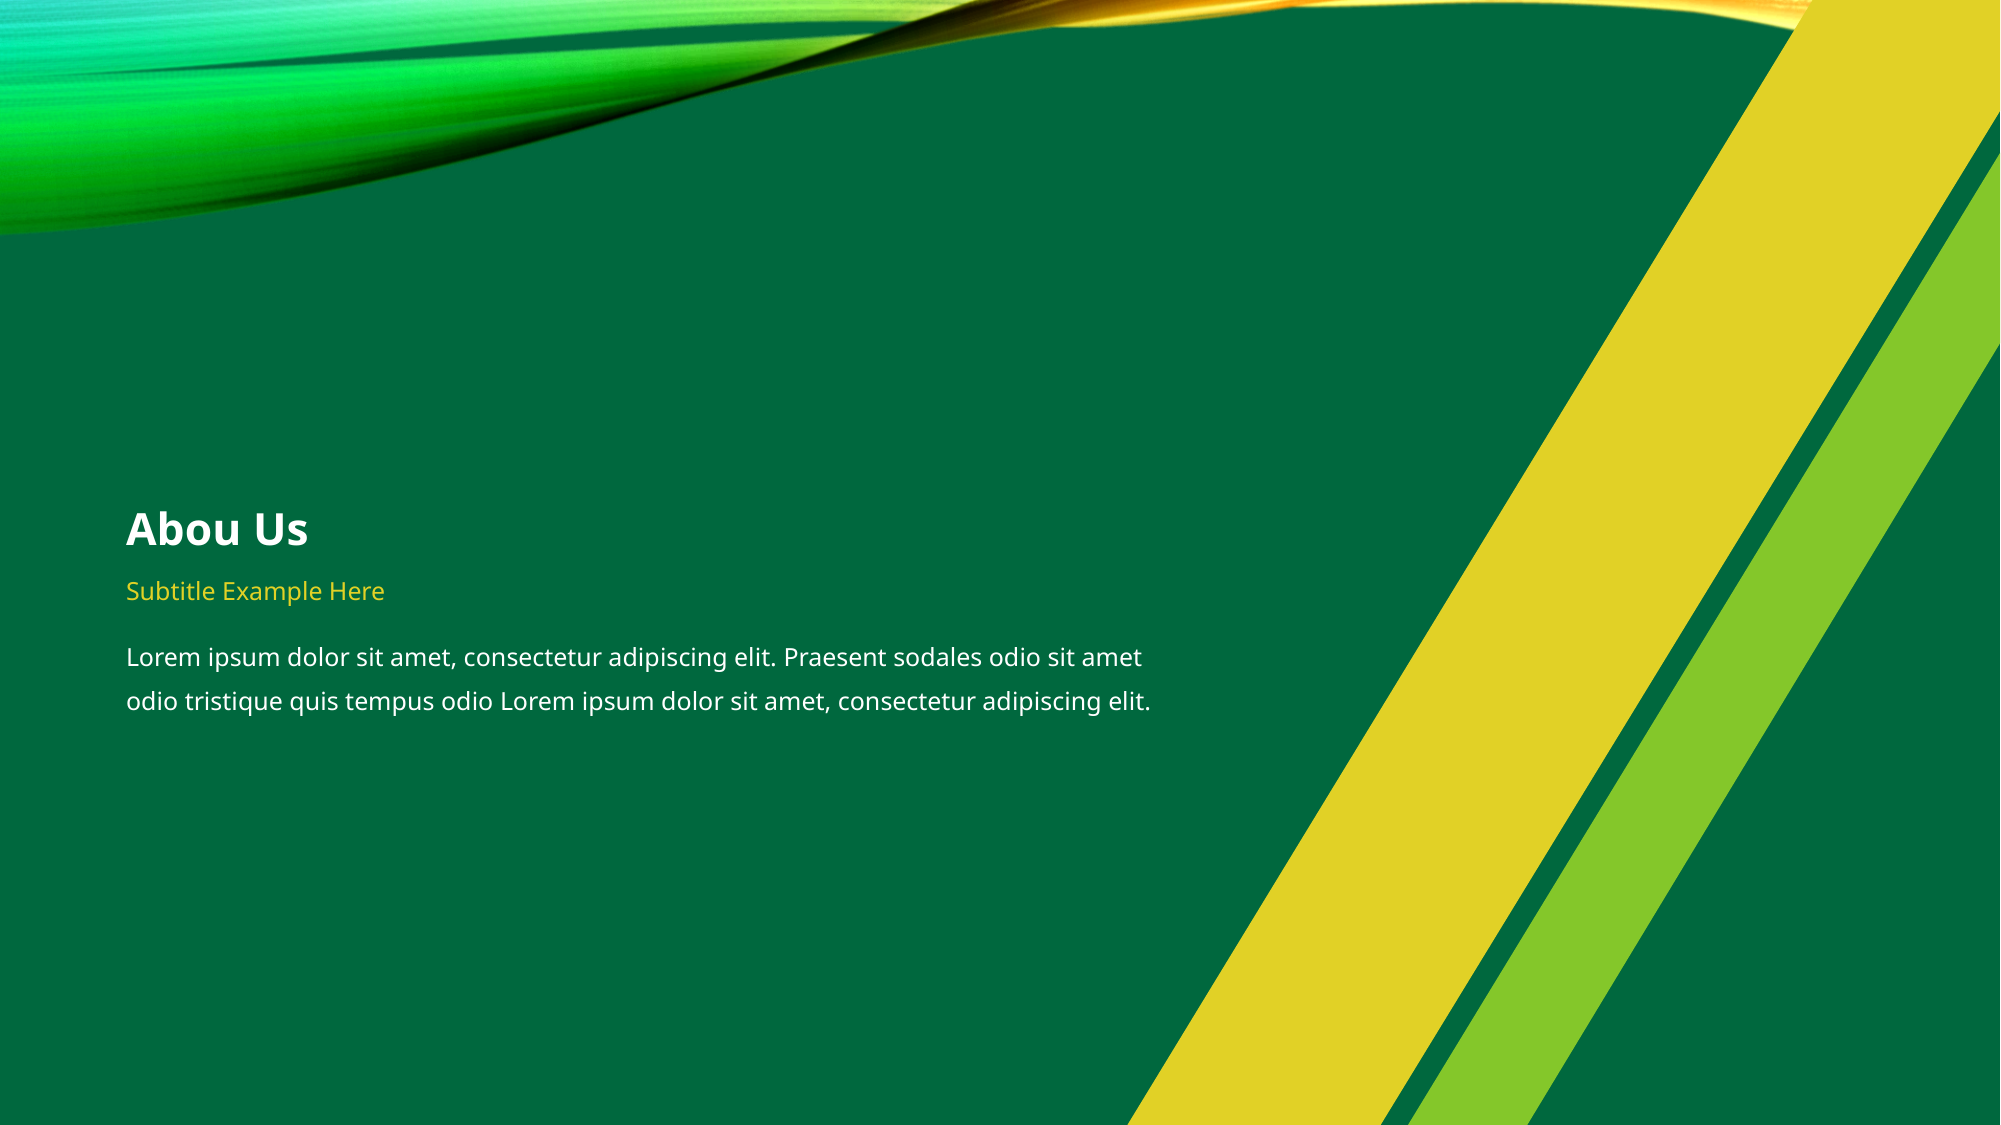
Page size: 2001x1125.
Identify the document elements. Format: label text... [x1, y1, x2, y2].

list Lorem ipsum dolor sit amet, consectetur adipiscing elit. Praesent sodales odio sit amet odio tristique quis tempus odio Lorem ipsum dolor sit amet, consectetur adipiscing elit. [126, 616, 1176, 798]
list Subtitle Example Here [126, 571, 705, 610]
list Abou Us [126, 491, 705, 563]
picture [0, 0, 1811, 237]
picture [1924, 113, 2000, 237]
